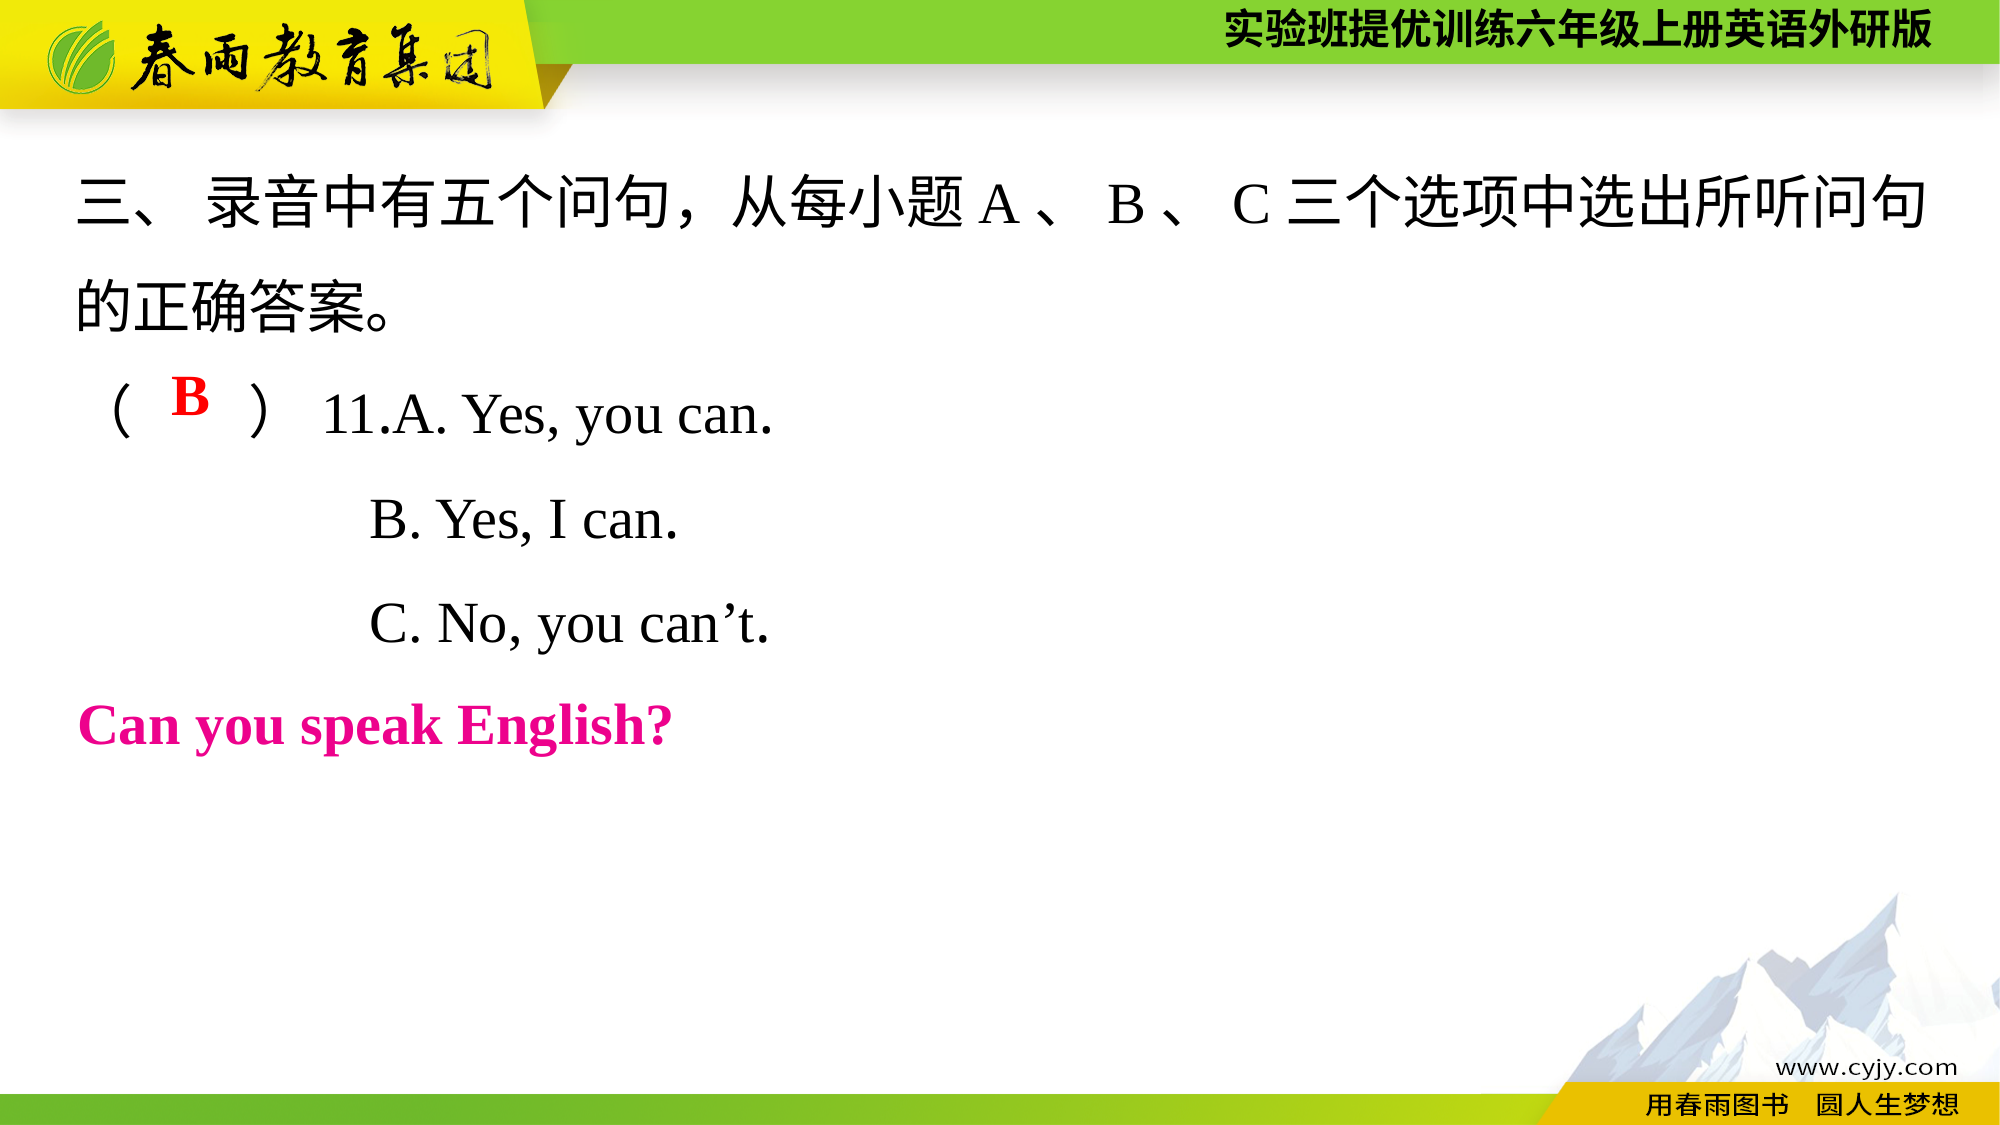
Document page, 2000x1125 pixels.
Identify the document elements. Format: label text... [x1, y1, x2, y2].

list 三、 录音中有五个问句，从每小题A、B、C三个选项中选出所听问句的正确答案。 （ ）11.A. Yes, you can. B. Yes, I can. C. No, you can’t. [59, 122, 1944, 655]
picture [0, 0, 2000, 1125]
text_box B [157, 349, 226, 435]
text_box Can you speak English? [62, 643, 691, 764]
